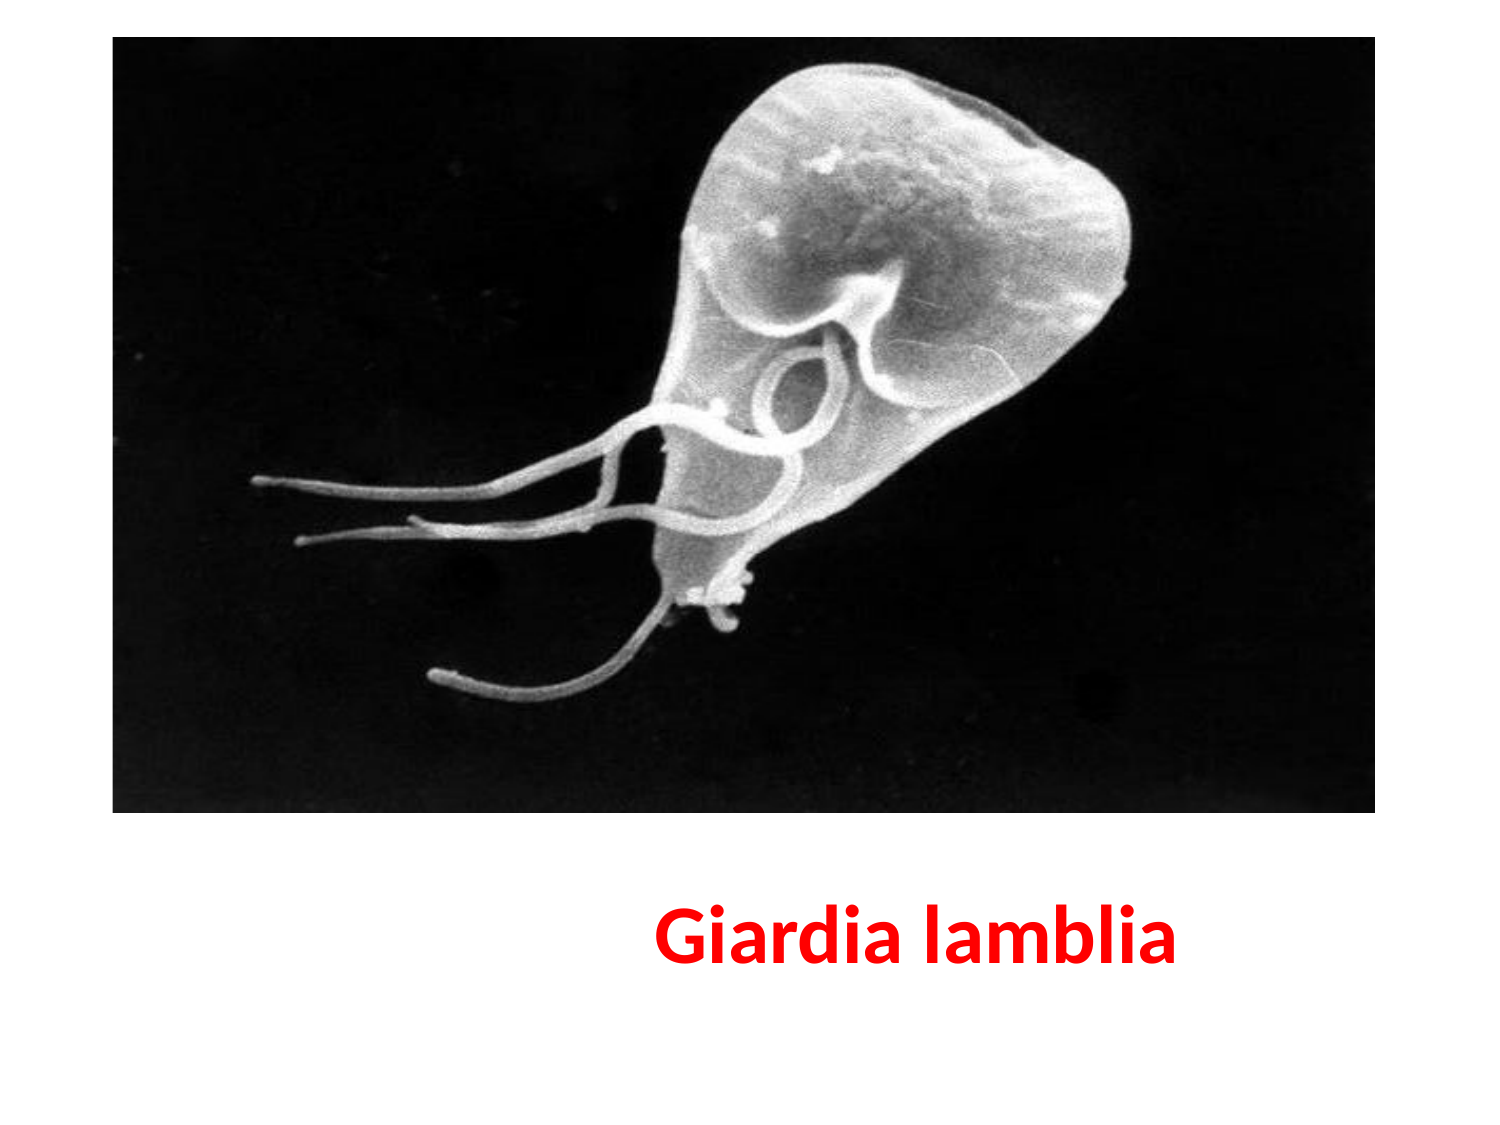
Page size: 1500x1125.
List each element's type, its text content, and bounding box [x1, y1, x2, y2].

picture [112, 37, 1376, 813]
title Giardia lamblia [294, 912, 1194, 1088]
